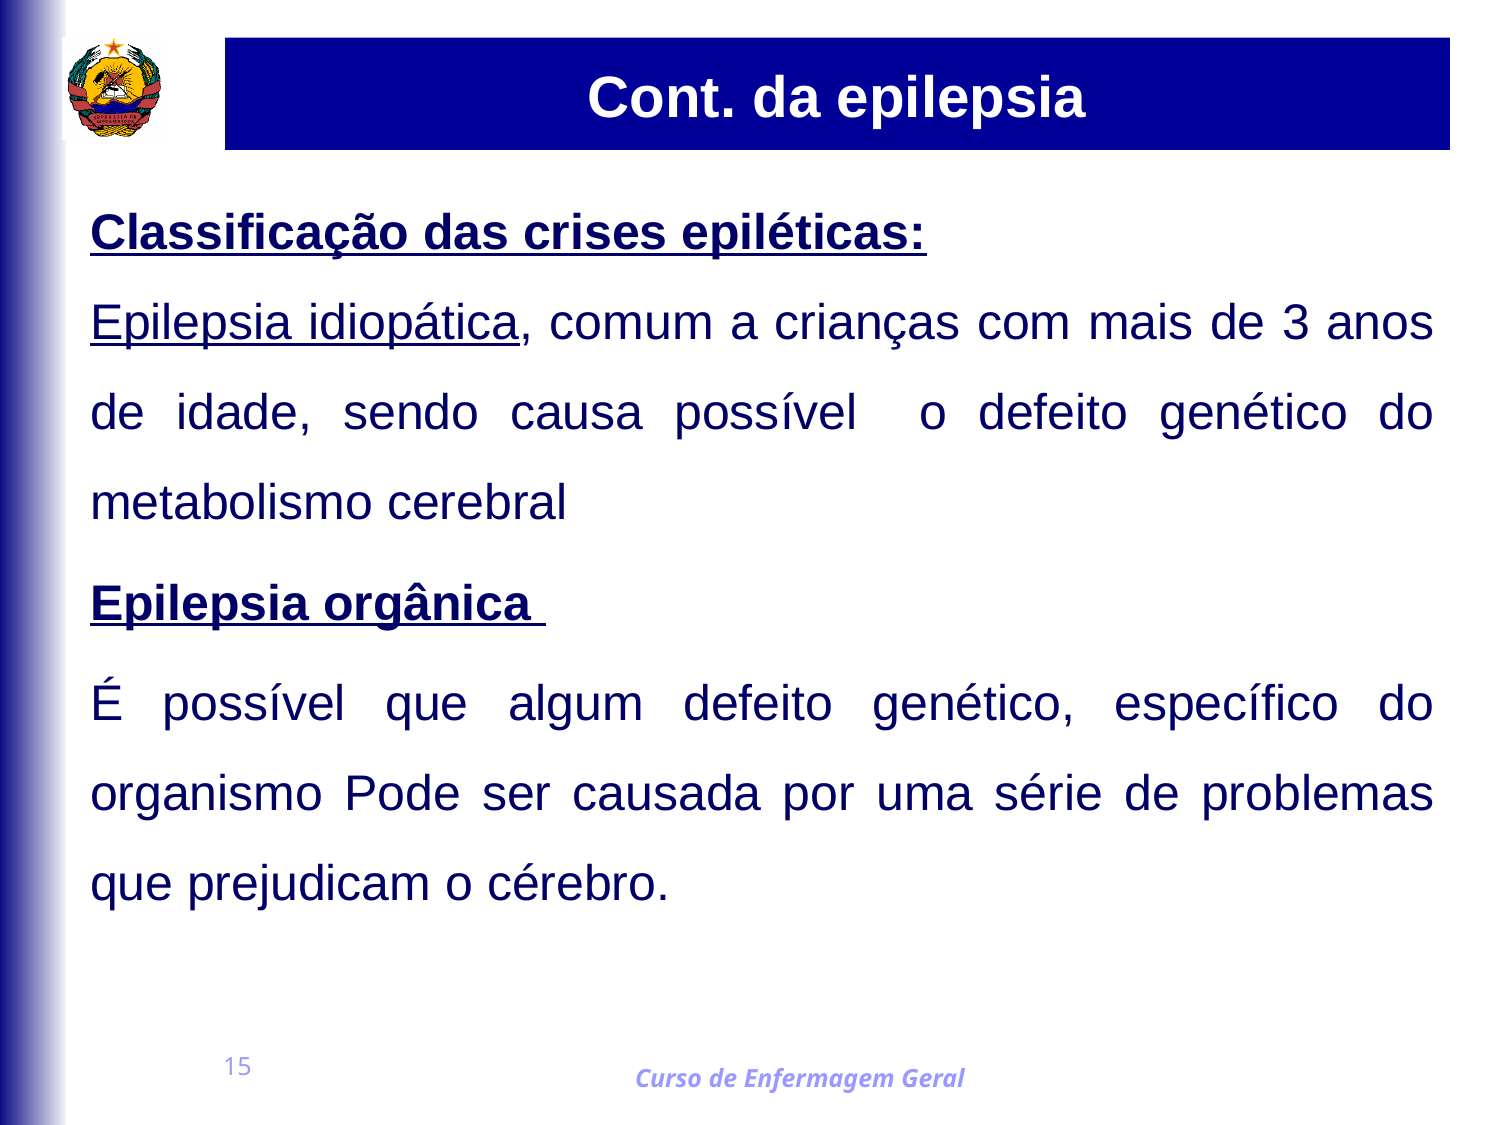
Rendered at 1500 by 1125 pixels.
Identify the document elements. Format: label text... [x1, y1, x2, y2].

title Cont. da epilepsia [224, 37, 1451, 151]
list Classificação das crises epiléticas: Epilepsia idiopática, comum a crianças com mais de 3 anos de idade, sendo causa possível o defeito genético do metabolismo cerebral Epilepsia orgânica É possível que algum defeito genético, específico do organismo Pode ser causada por uma série de problemas que prejudicam o cérebro. [74, 162, 1451, 988]
slide_number 15 [62, 1037, 413, 1098]
footer Curso de Enfermagem Geral [499, 1049, 1101, 1101]
